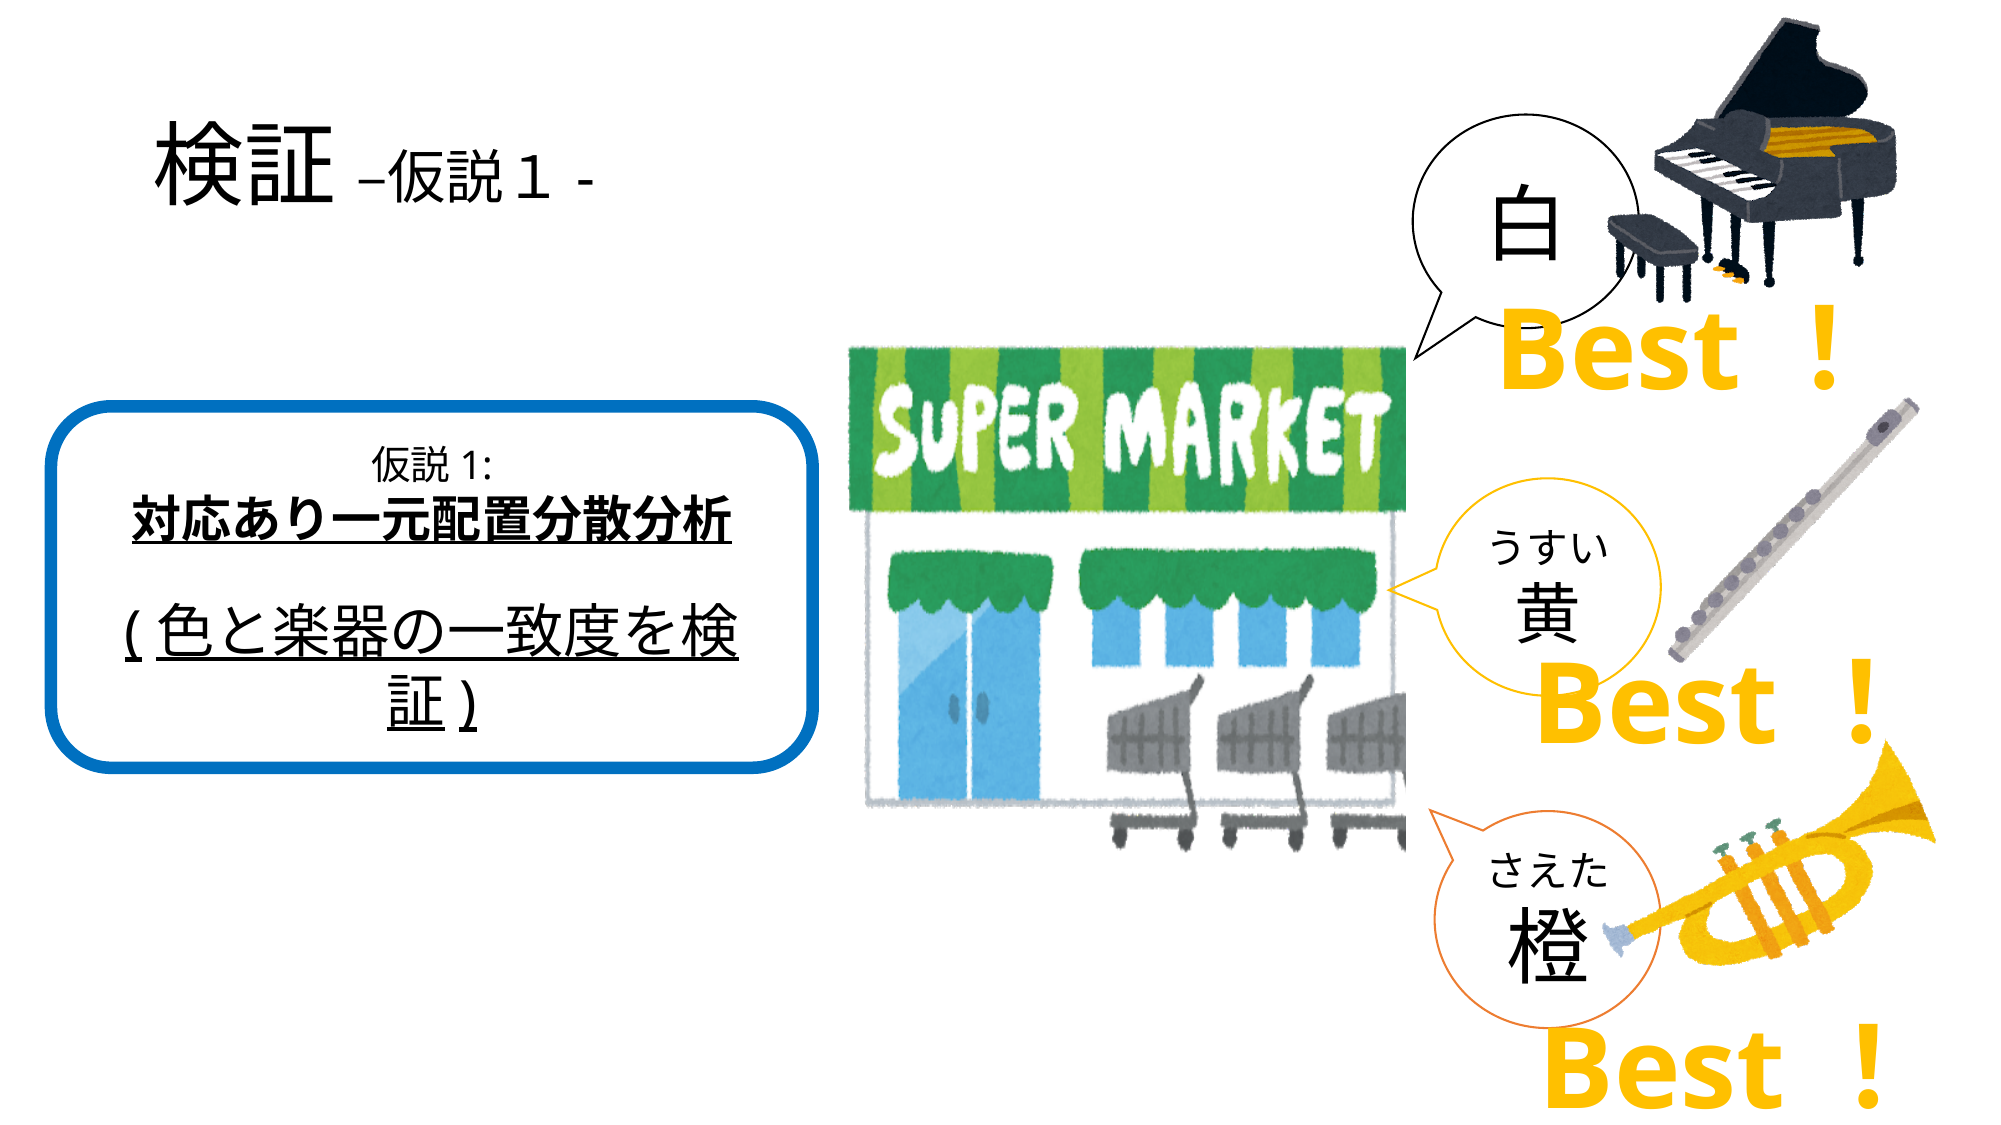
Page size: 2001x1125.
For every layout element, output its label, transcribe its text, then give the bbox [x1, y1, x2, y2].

text_box Best！ [1523, 988, 1941, 1125]
picture [1653, 387, 1930, 673]
text_box Best！ [1516, 623, 1933, 774]
text_box さえた橙 [1428, 808, 1645, 1027]
text_box 仮説1: 対応あり一元配置分散分析 (色と楽器の一致度を検証) [49, 405, 814, 769]
text_box Best！ [1479, 270, 1897, 421]
text_box 白 [1411, 113, 1595, 361]
picture [827, 289, 1406, 885]
picture [1595, 11, 1905, 312]
picture [1597, 732, 1942, 977]
title 検証 –仮説１- [137, 59, 1595, 278]
text_box うすい 黄 [1406, 477, 1653, 693]
